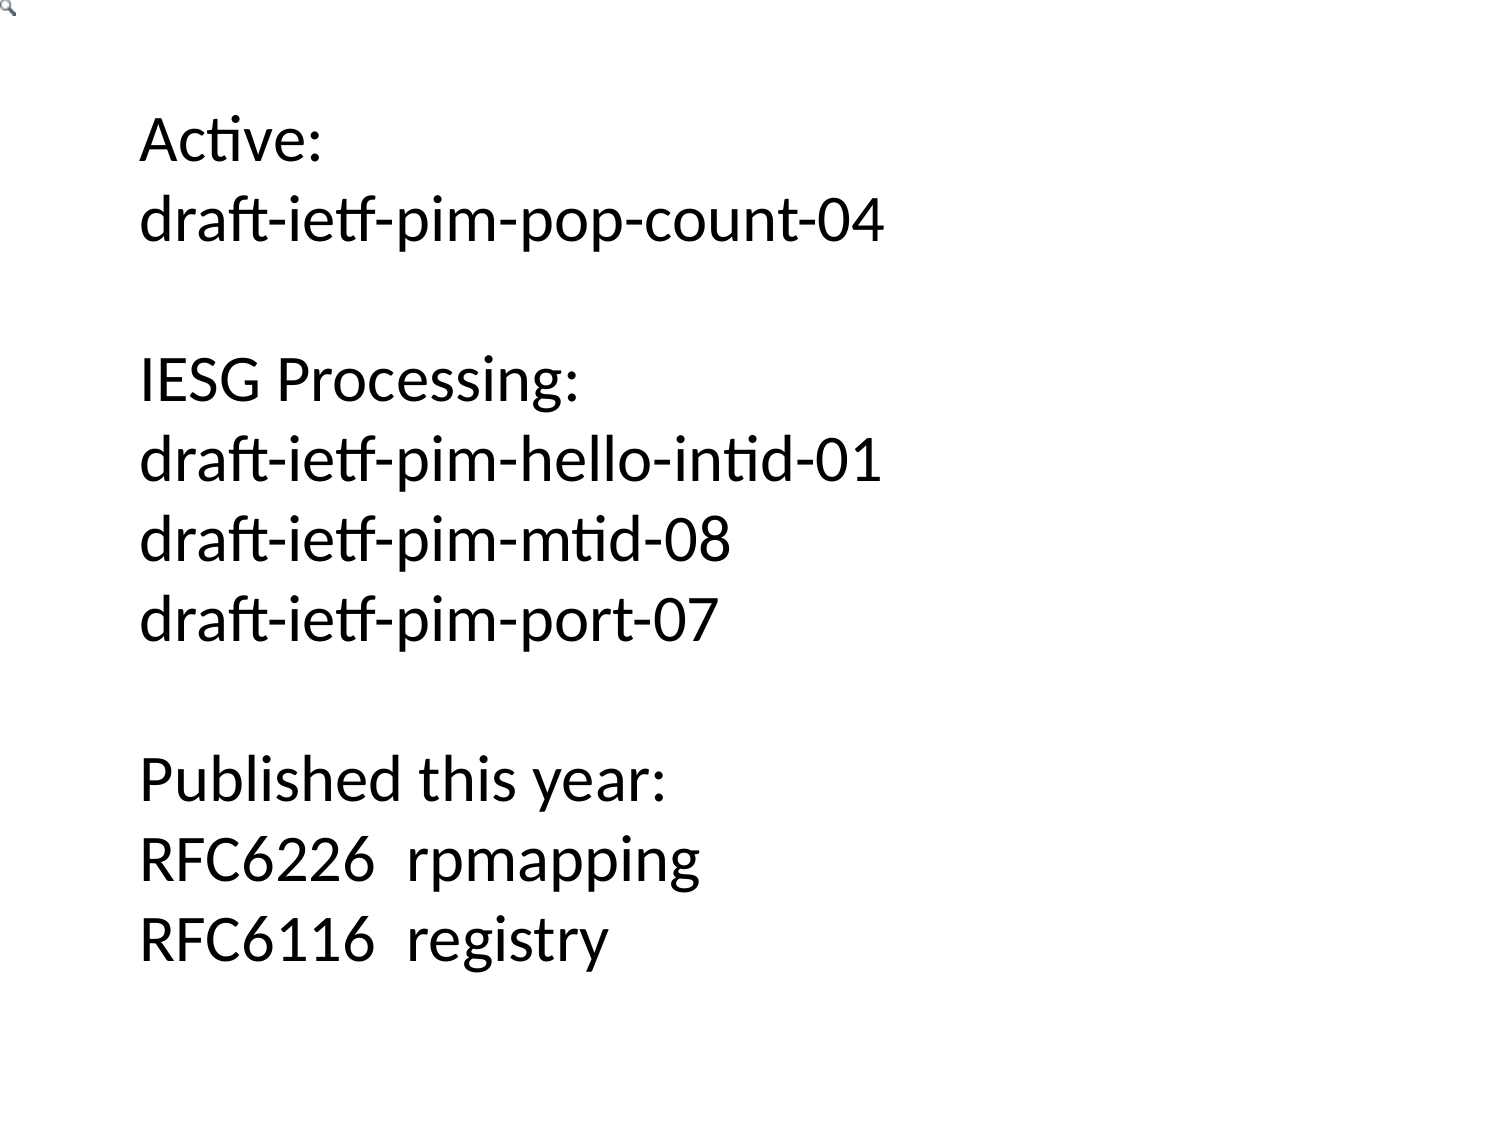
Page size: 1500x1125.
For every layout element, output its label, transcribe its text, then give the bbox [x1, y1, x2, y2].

picture [0, 0, 16, 16]
text_box Active: draft-ietf-pim-pop-count-04 IESG Processing: draft-ietf-pim-hello-intid-01 draft-ietf-pim-mtid-08 draft-ietf-pim-port-07 Published this year: RFC6226 rpmapping RFC6116 registry [125, 87, 1363, 1072]
